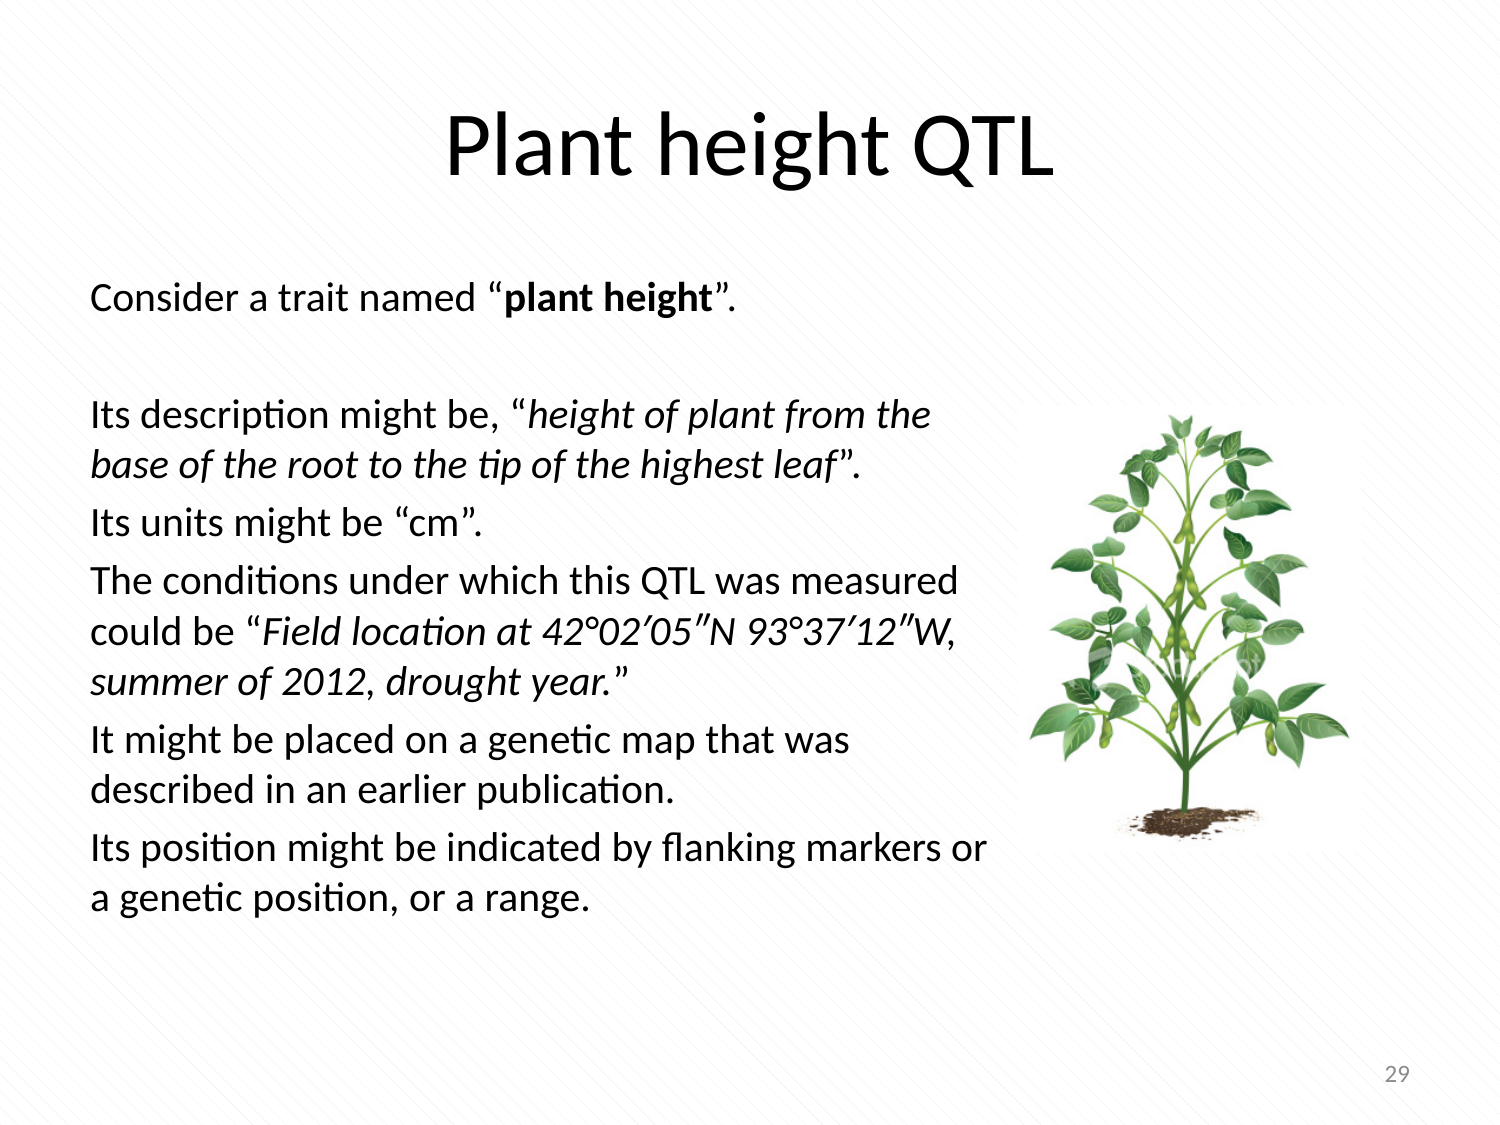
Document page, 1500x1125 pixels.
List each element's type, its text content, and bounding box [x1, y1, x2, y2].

slide_number 29 [1074, 1042, 1425, 1103]
picture [1018, 405, 1361, 852]
list Consider a trait named “plant height”. Its description might be, “height of plant from the base of the root to the tip of the highest leaf”. Its units might be “cm”. The conditions under which this QTL was measured could be “Field location at 42°02′05″N 93°37′12″W, summer of 2012, drought year.” It might be placed on a genetic map that was described in an earlier publication. Its position might be indicated by flanking markers or a genetic position, or a range. [75, 262, 1009, 1005]
title Plant height QTL [75, 45, 1425, 233]
